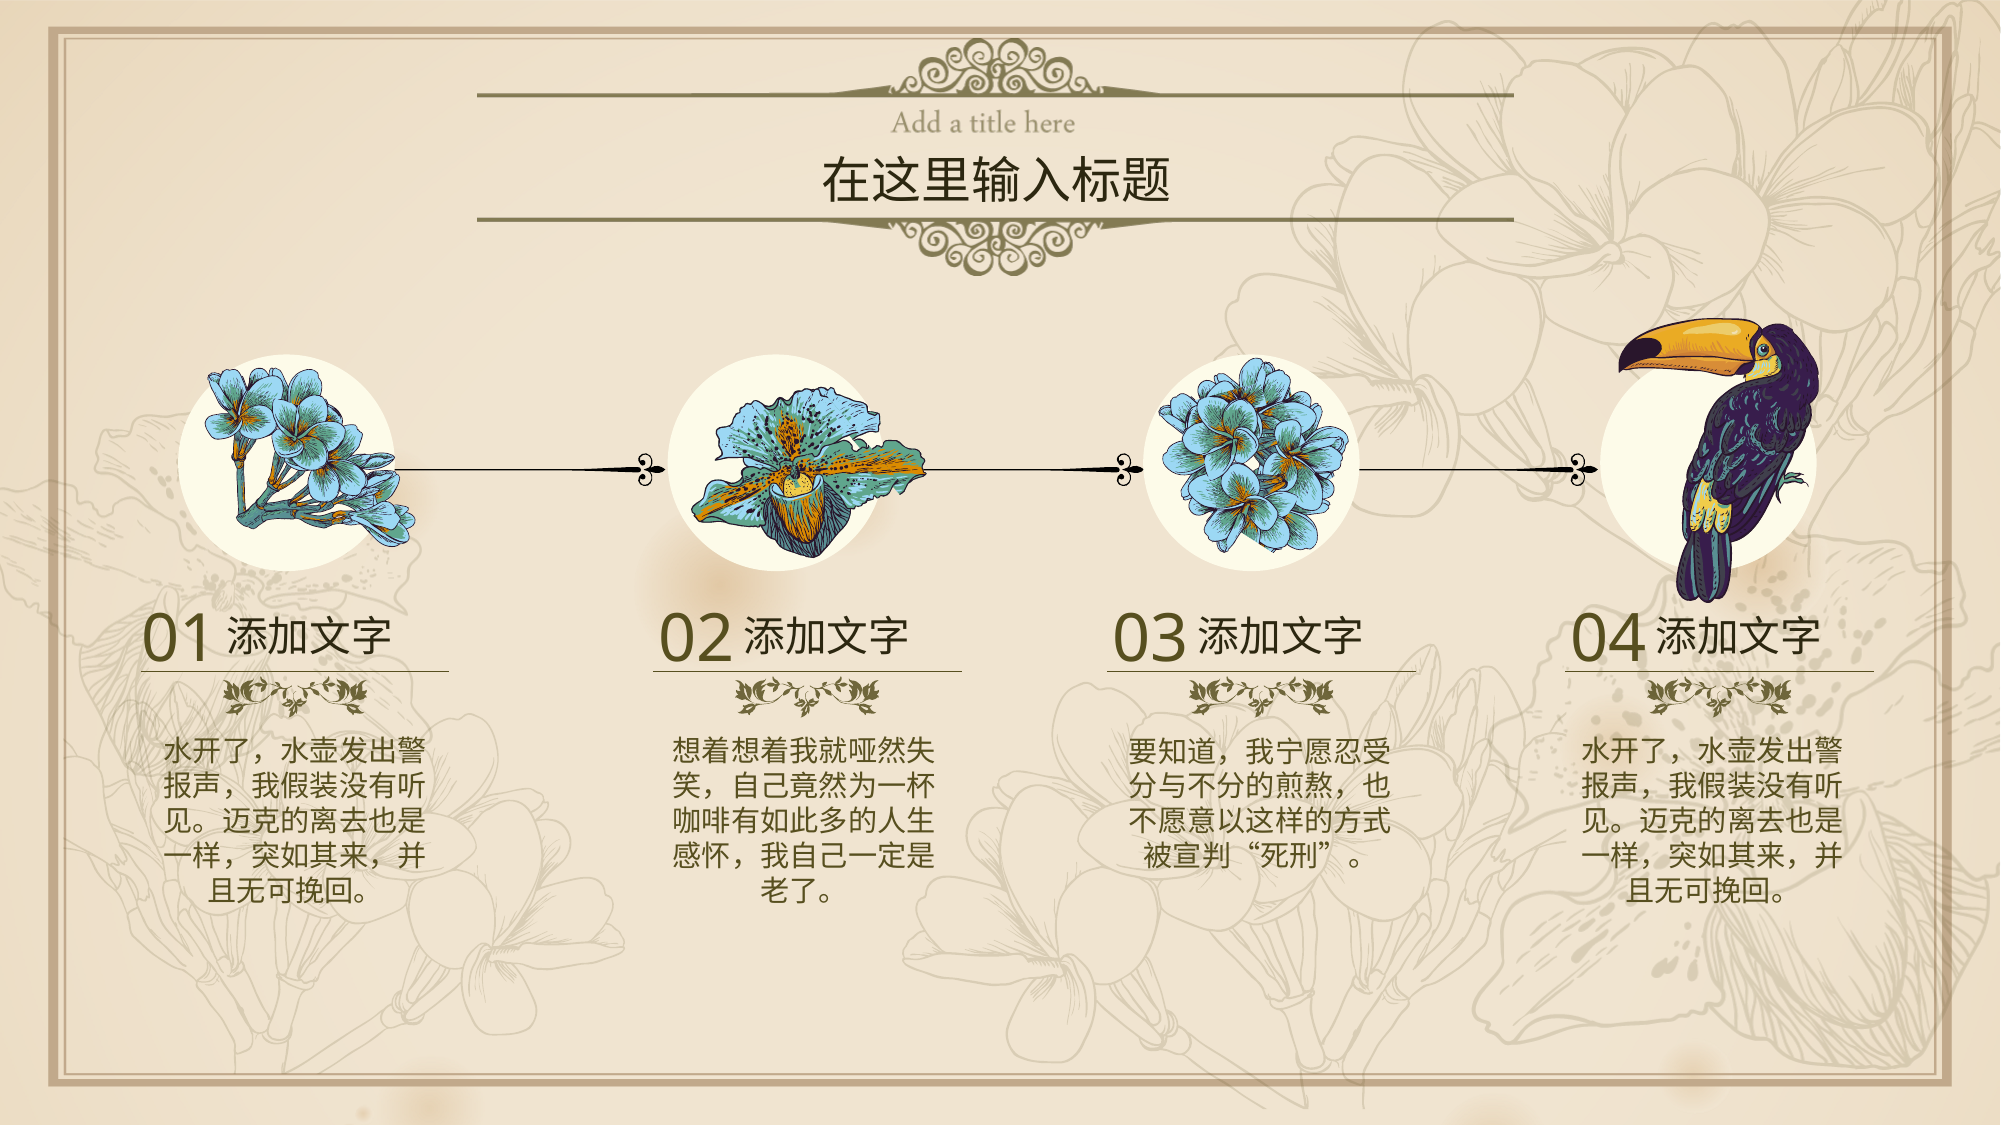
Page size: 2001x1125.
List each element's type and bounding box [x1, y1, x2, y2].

text_box [1142, 354, 1360, 572]
text_box [1555, 587, 1874, 918]
picture [0, 0, 2001, 1125]
text_box [478, 38, 1515, 277]
text_box [135, 587, 453, 918]
text_box [1364, 452, 1594, 487]
text_box [177, 354, 430, 572]
text_box [667, 354, 905, 572]
text_box [910, 452, 1137, 487]
text_box [646, 587, 962, 918]
text_box [1106, 587, 1417, 883]
text_box [434, 452, 662, 487]
text_box [1599, 317, 1819, 586]
